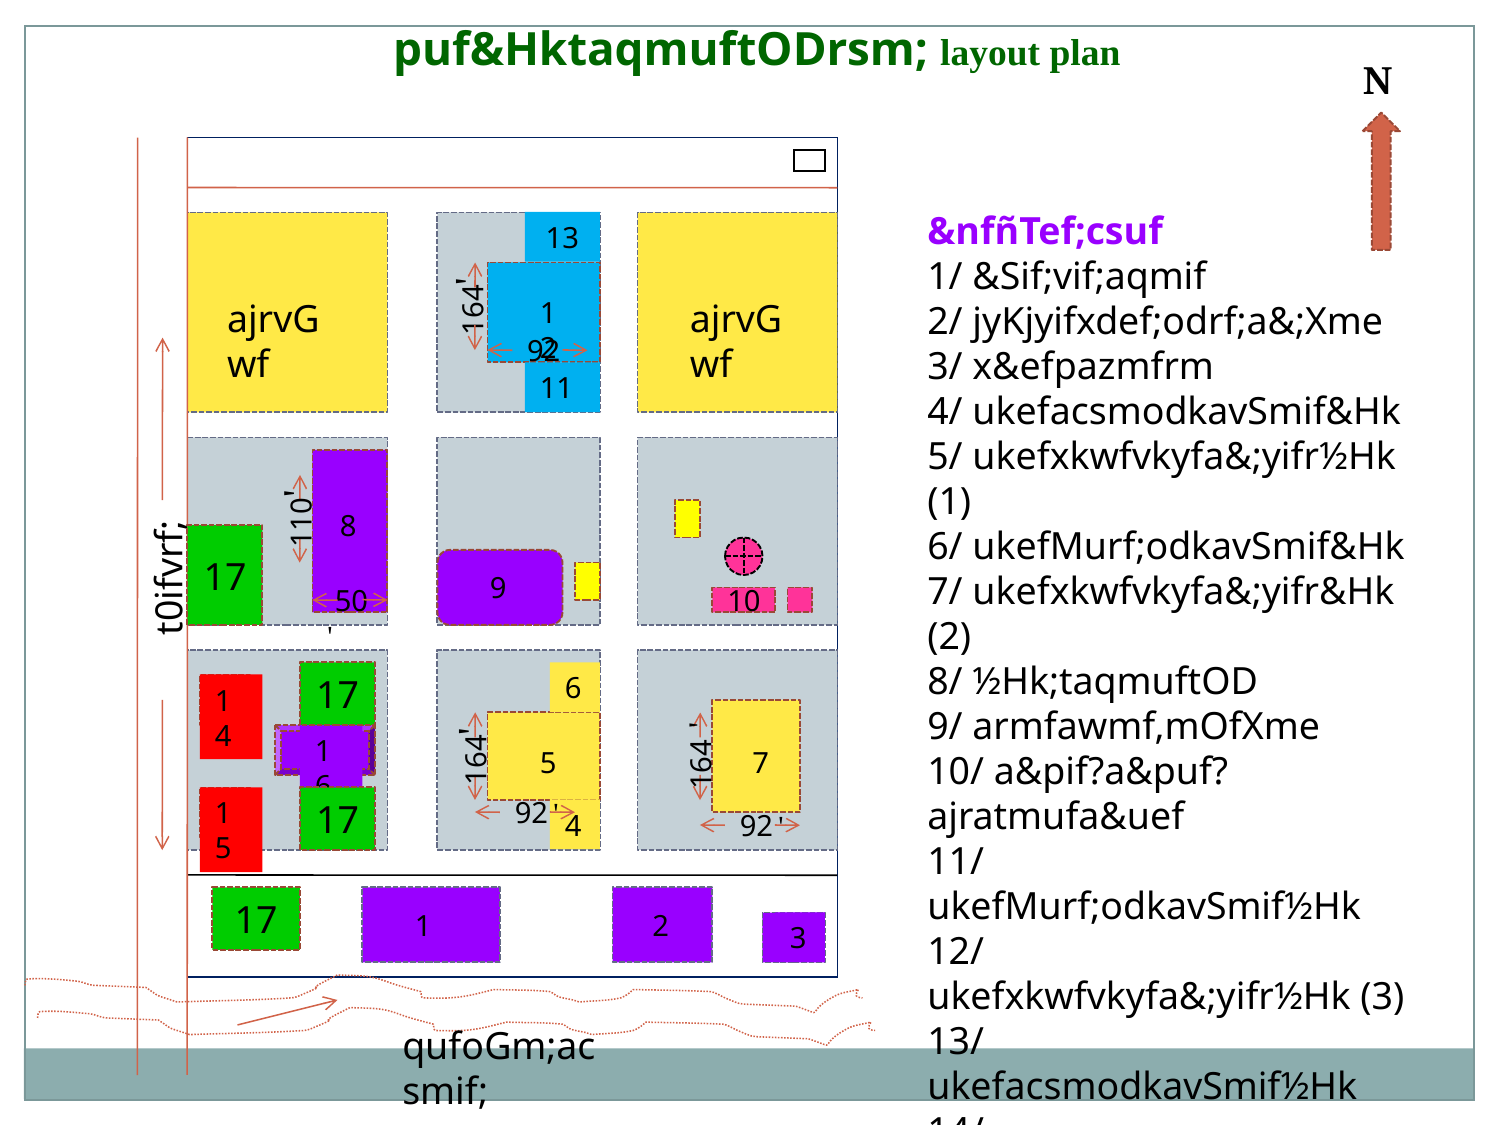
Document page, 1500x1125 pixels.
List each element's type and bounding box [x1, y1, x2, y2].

text_box [24, 12, 1463, 1076]
